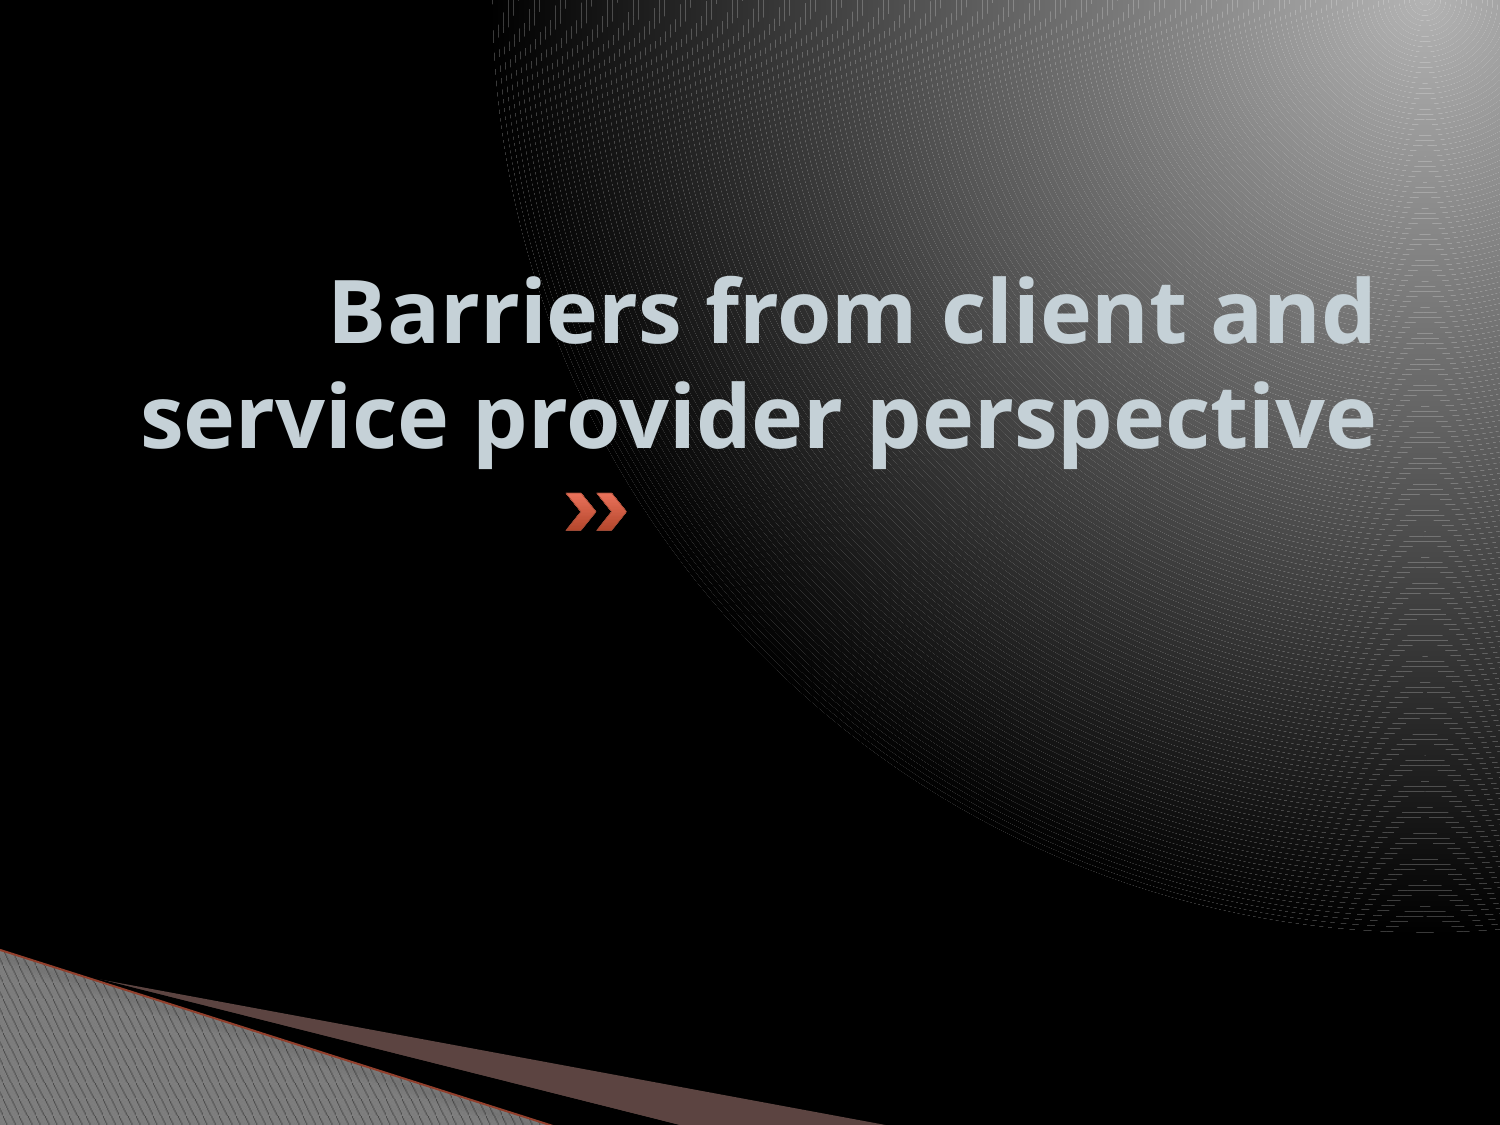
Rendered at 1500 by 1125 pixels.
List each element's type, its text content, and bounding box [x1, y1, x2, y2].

picture [0, 952, 543, 1125]
title Barriers from client and service provider perspective [118, 173, 1394, 474]
